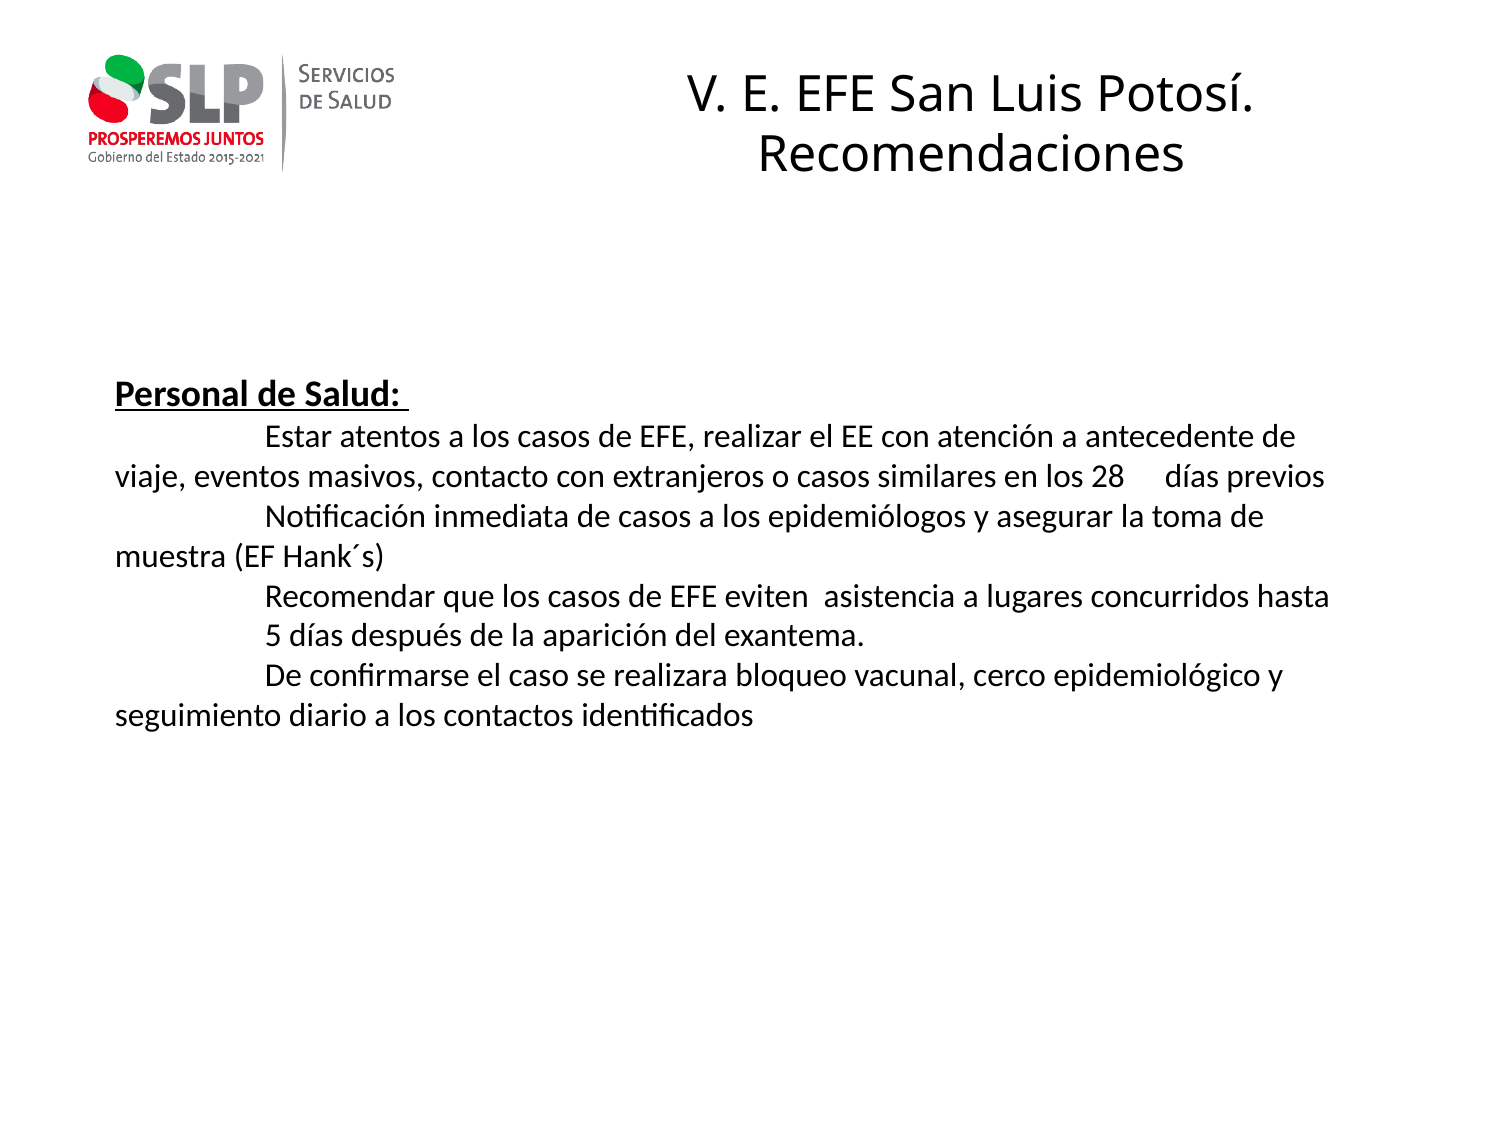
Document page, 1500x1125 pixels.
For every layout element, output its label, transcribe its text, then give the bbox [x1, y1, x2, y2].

picture [88, 54, 394, 172]
text_box Personal de Salud: Estar atentos a los casos de EFE, realizar el EE con atención a antecedente de viaje, eventos masivos, contacto con extranjeros o casos similares en los 28 días previos Notificación inmediata de casos a los epidemiólogos y asegurar la toma de muestra (EF Hank´s) Recomendar que los casos de EFE eviten asistencia a lugares concurridos hasta 5 días después de la aparición del exantema. De confirmarse el caso se realizara bloqueo vacunal, cerco epidemiológico y seguimiento diario a los contactos identificados [100, 361, 1353, 781]
text_box V. E. EFE San Luis Potosí. Recomendaciones [442, 54, 1500, 190]
